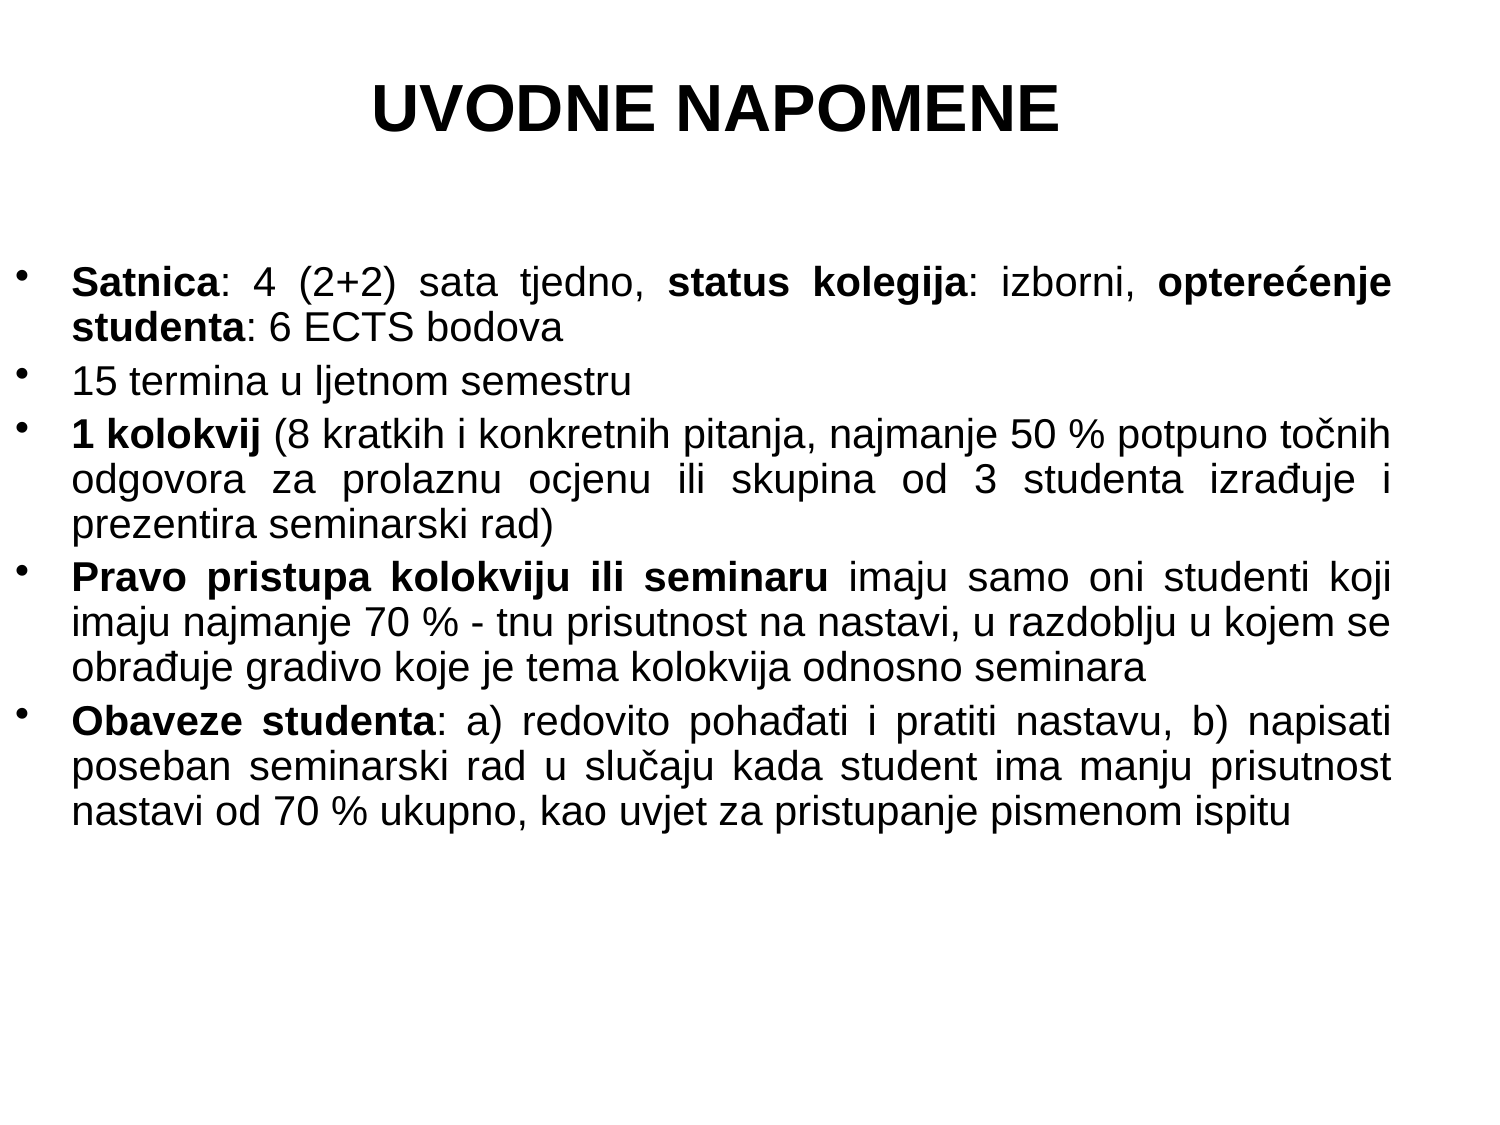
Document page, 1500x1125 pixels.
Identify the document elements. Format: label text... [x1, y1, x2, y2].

list UVODNE NAPOMENE Satnica: 4 (2+2) sata tjedno, status kolegija: izborni, opterećenje studenta: 6 ECTS bodova 15 termina u ljetnom semestru 1 kolokvij (8 kratkih i konkretnih pitanja, najmanje 50 % potpuno točnih odgovora za prolaznu ocjenu ili skupina od 3 studenta izrađuje i prezentira seminarski rad) Pravo pristupa kolokviju ili seminaru imaju samo oni studenti koji imaju najmanje 70 % - tnu prisutnost na nastavi, u razdoblju u kojem se obrađuje gradivo koje je tema kolokvija odnosno seminara Obaveze studenta: a) redovito pohađati i pratiti nastavu, b) napisati poseban seminarski rad u slučaju kada student ima manju prisutnost nastavi od 70 % ukupno, kao uvjet za pristupanje pismenom ispitu [0, 66, 1408, 1083]
